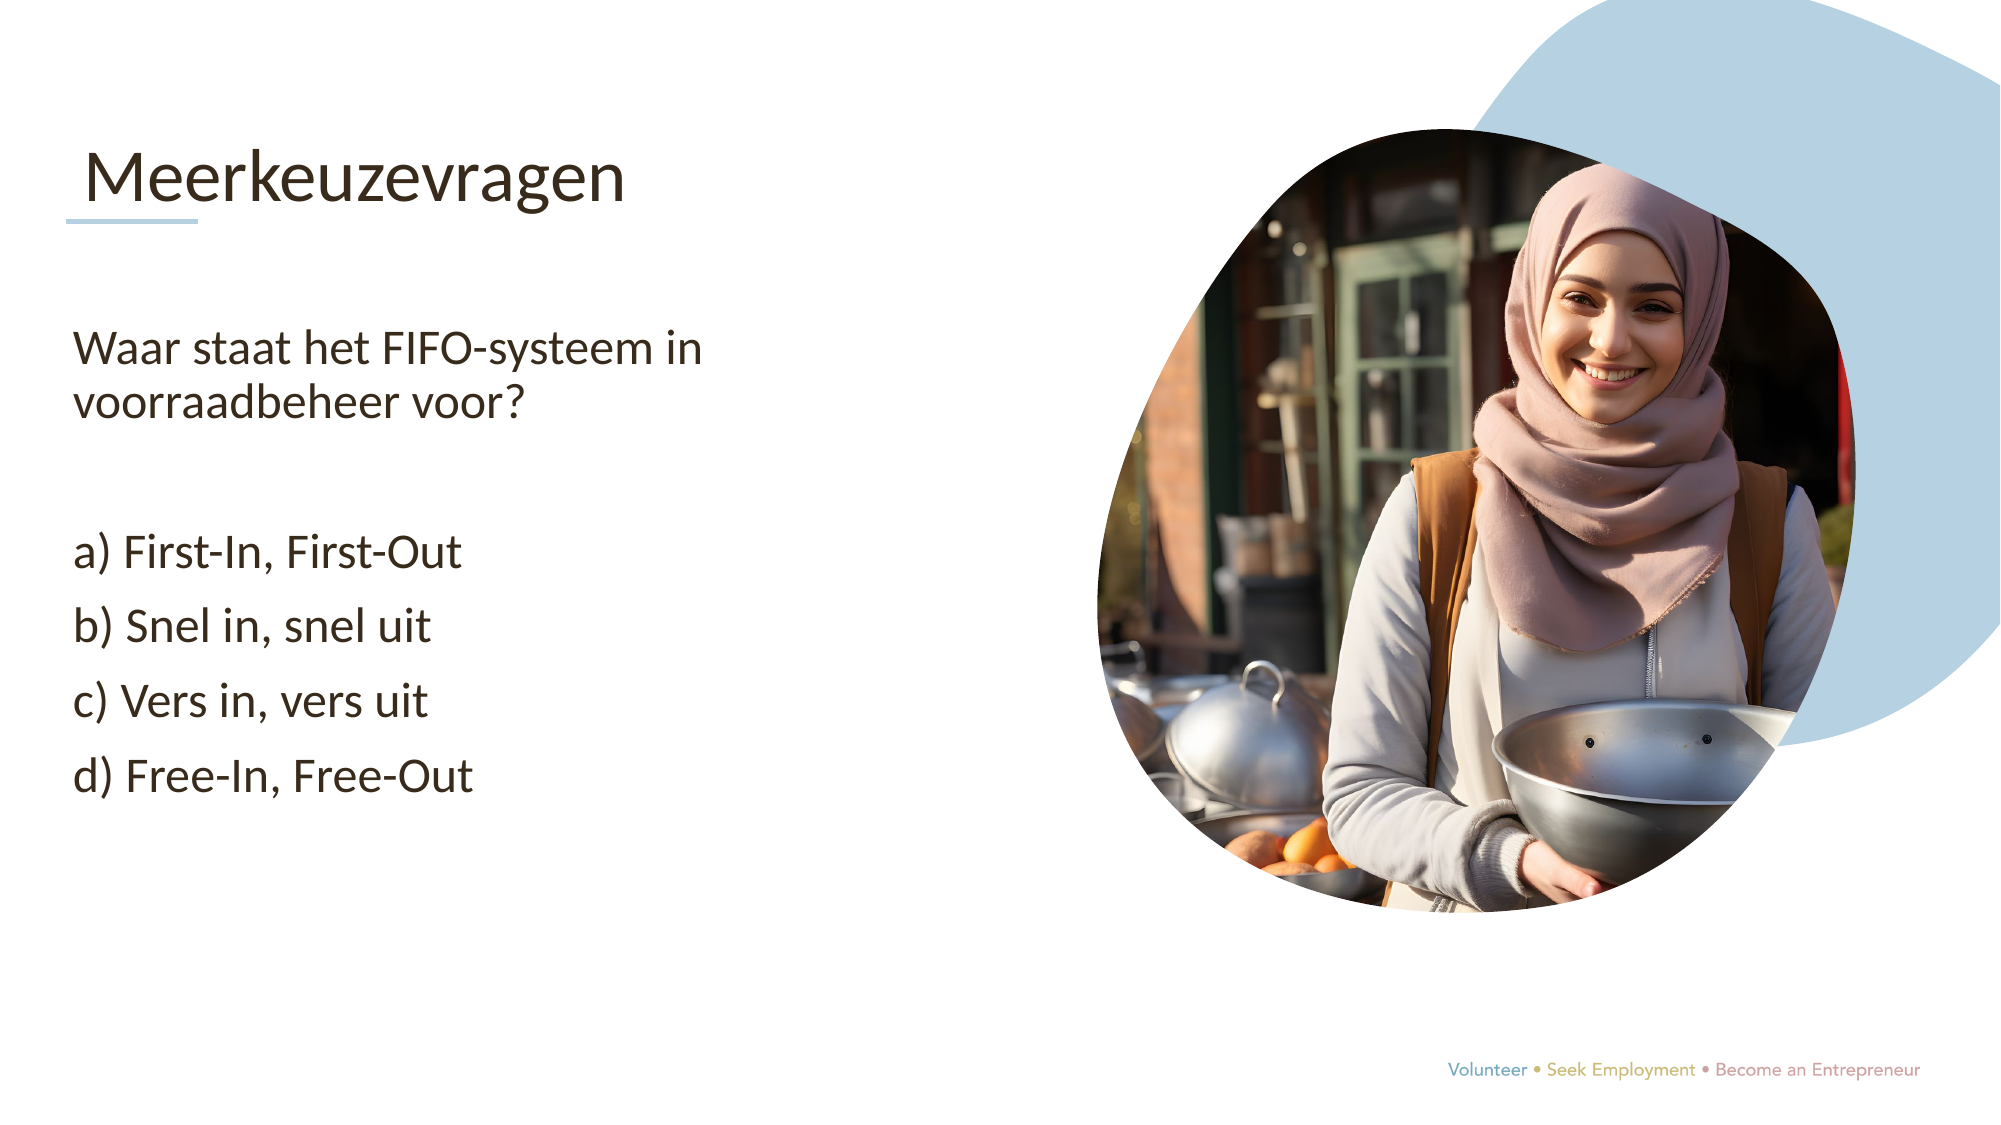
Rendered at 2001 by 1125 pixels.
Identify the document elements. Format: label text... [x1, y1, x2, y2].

picture [1097, 129, 1856, 913]
picture [1418, 1046, 1971, 1103]
text_box Waar staat het FIFO-systeem in voorraadbeheer voor? a) First-In, First-Out b) Snel in, snel uit c) Vers in, vers uit d) Free-In, Free-Out [58, 313, 1025, 978]
text_box Meerkeuzevragen [68, 129, 903, 356]
